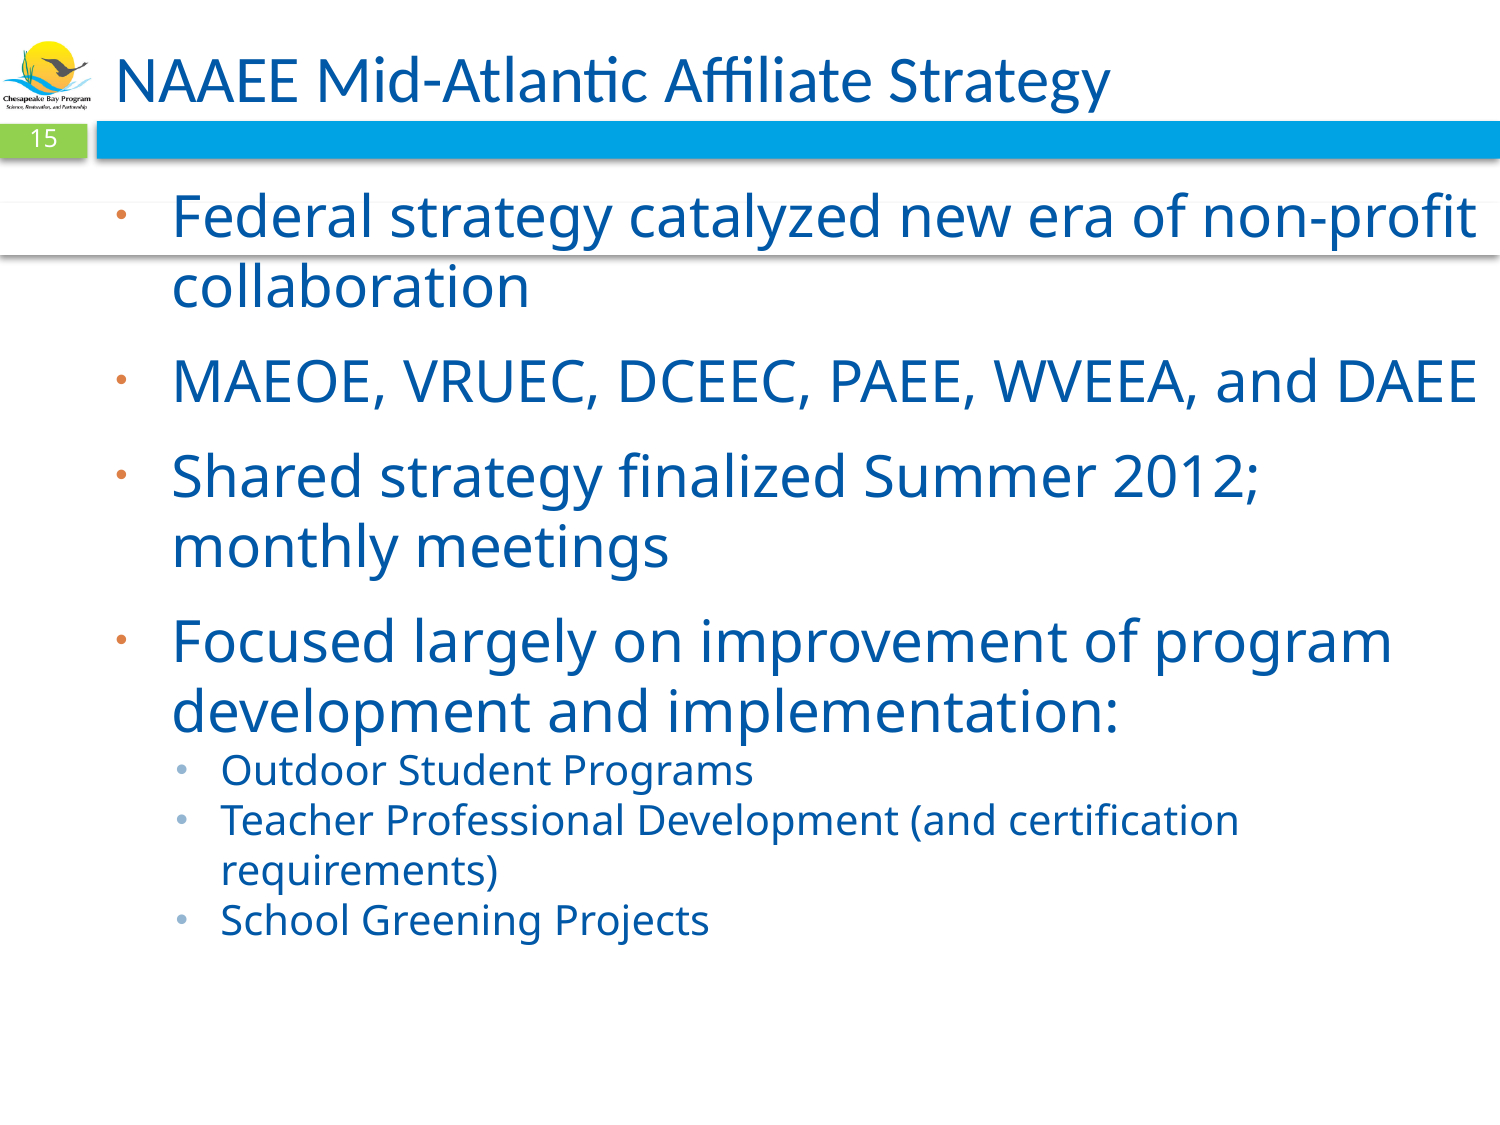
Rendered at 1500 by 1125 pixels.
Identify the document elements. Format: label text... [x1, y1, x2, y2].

title NAAEE Mid-Atlantic Affiliate Strategy [100, 37, 1439, 114]
list Federal strategy catalyzed new era of non-profit collaboration MAEOE, VRUEC, DCEEC, PAEE, WVEEA, and DAEE Shared strategy finalized Summer 2012; monthly meetings Focused largely on improvement of program development and implementation: Outdoor Student Programs Teacher Professional Development (and certification requirements) School Greening Projects [100, 171, 1500, 1001]
slide_number 15 [0, 122, 88, 157]
picture [0, 28, 93, 122]
